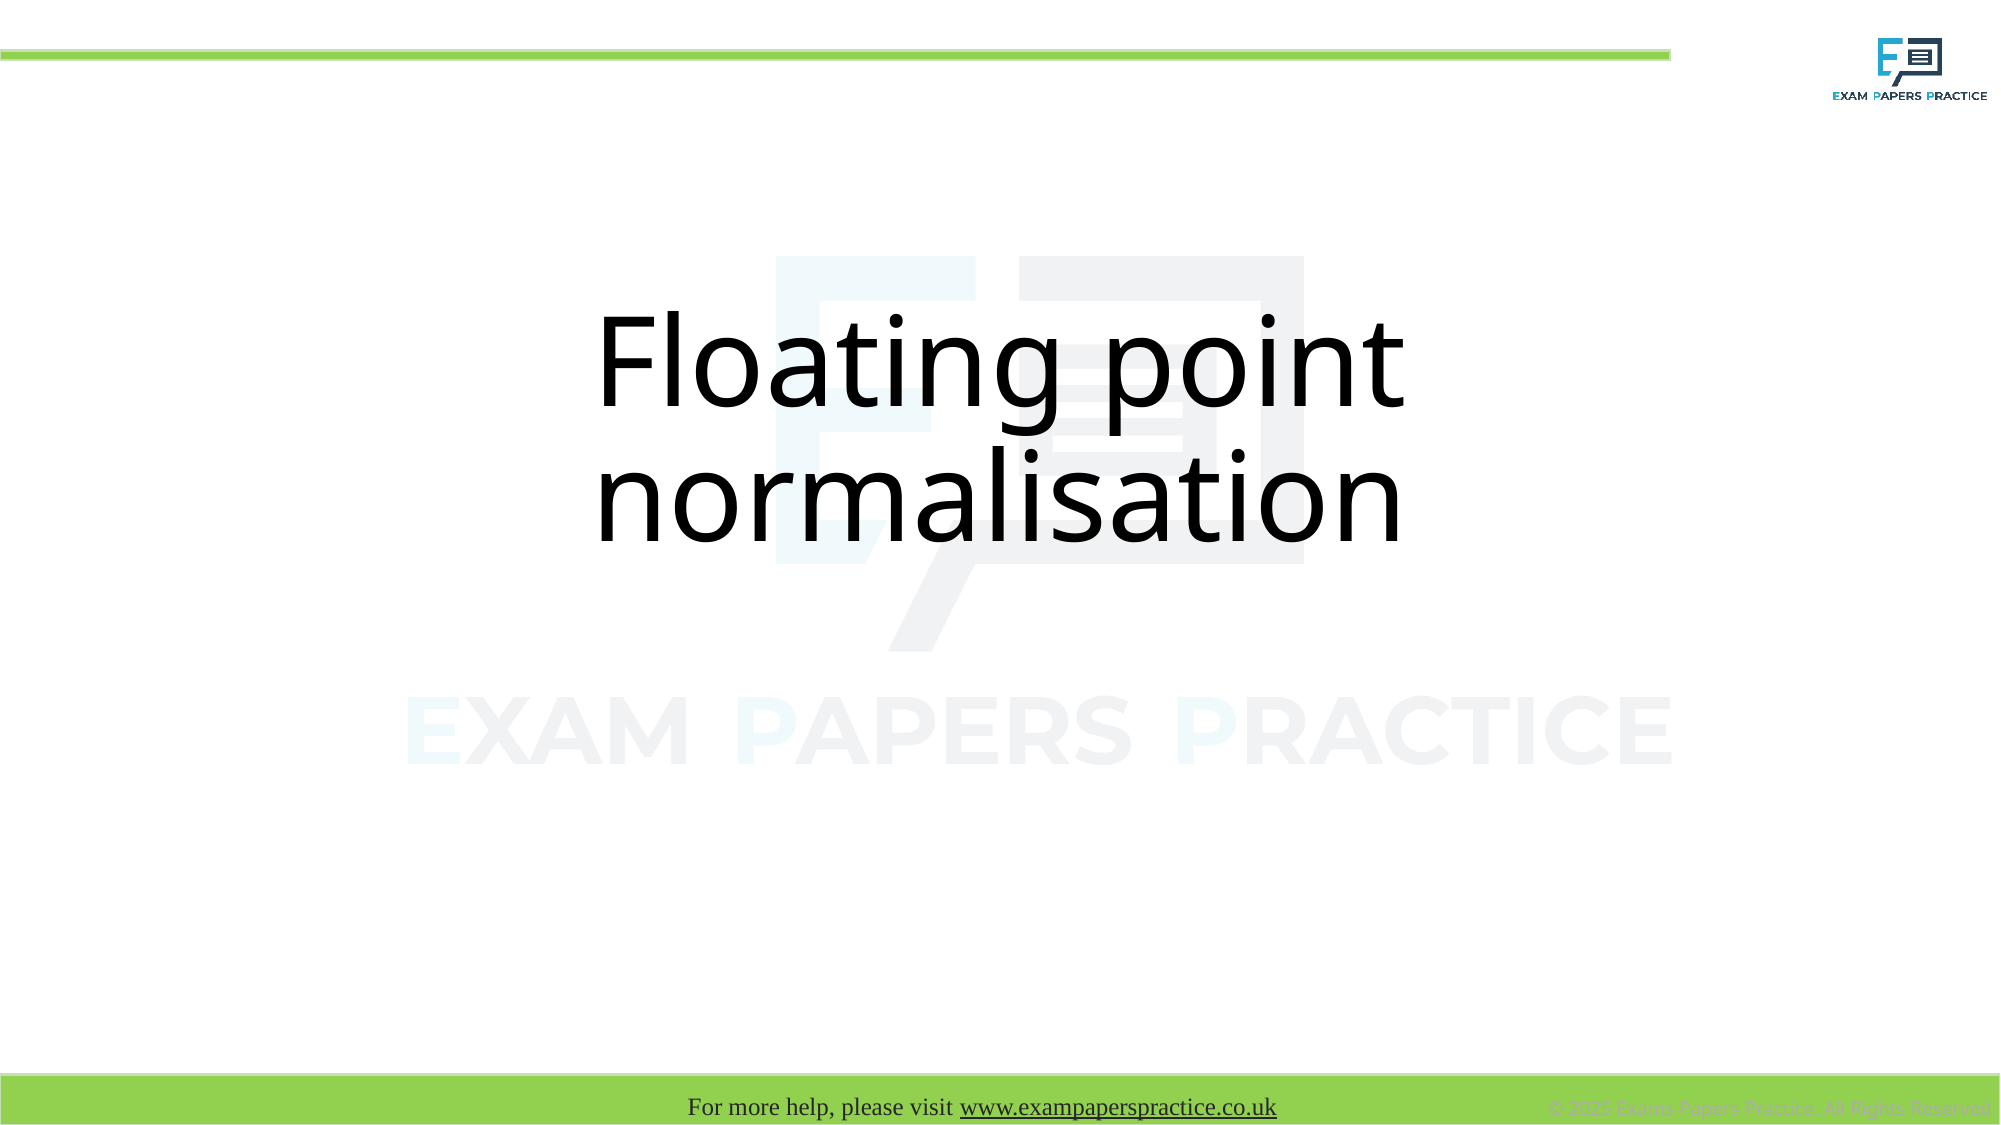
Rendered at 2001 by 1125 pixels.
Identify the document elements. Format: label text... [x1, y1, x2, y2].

title Floating point normalisation [249, 184, 1750, 576]
